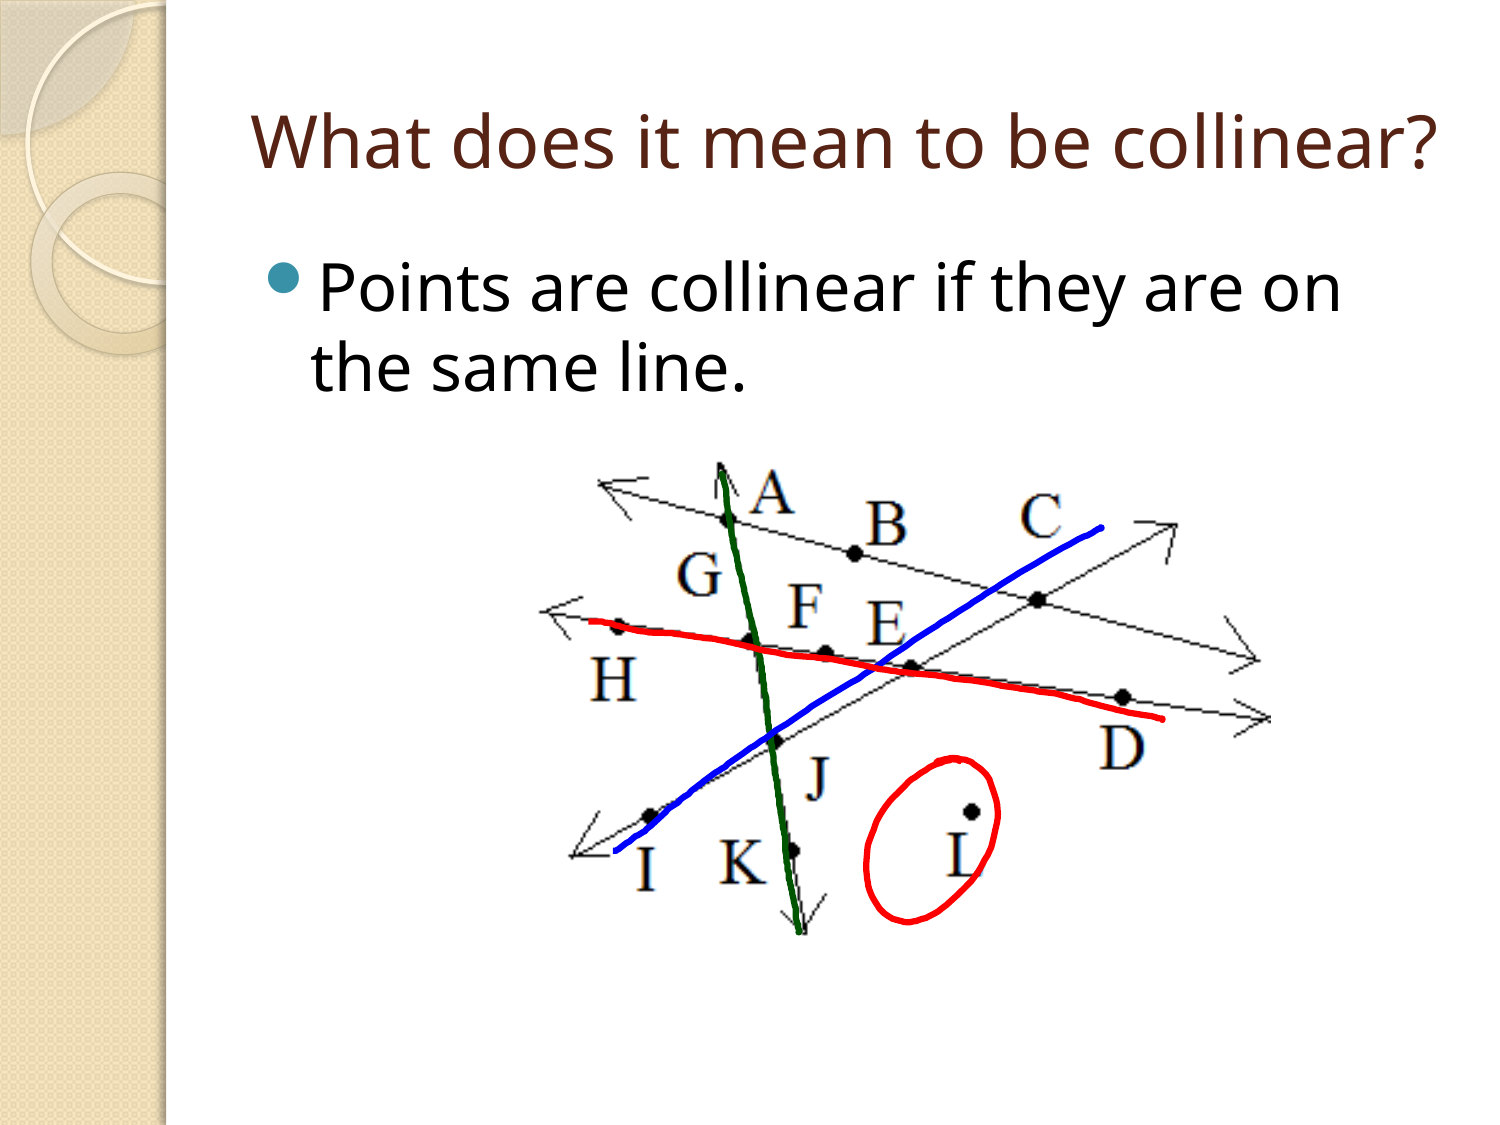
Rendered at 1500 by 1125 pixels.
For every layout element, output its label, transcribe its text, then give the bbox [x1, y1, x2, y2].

list Points are collinear if they are on the same line. [235, 237, 1466, 1025]
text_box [588, 473, 1163, 933]
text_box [462, 424, 1271, 1039]
title What does it mean to be collinear? [235, 45, 1466, 233]
